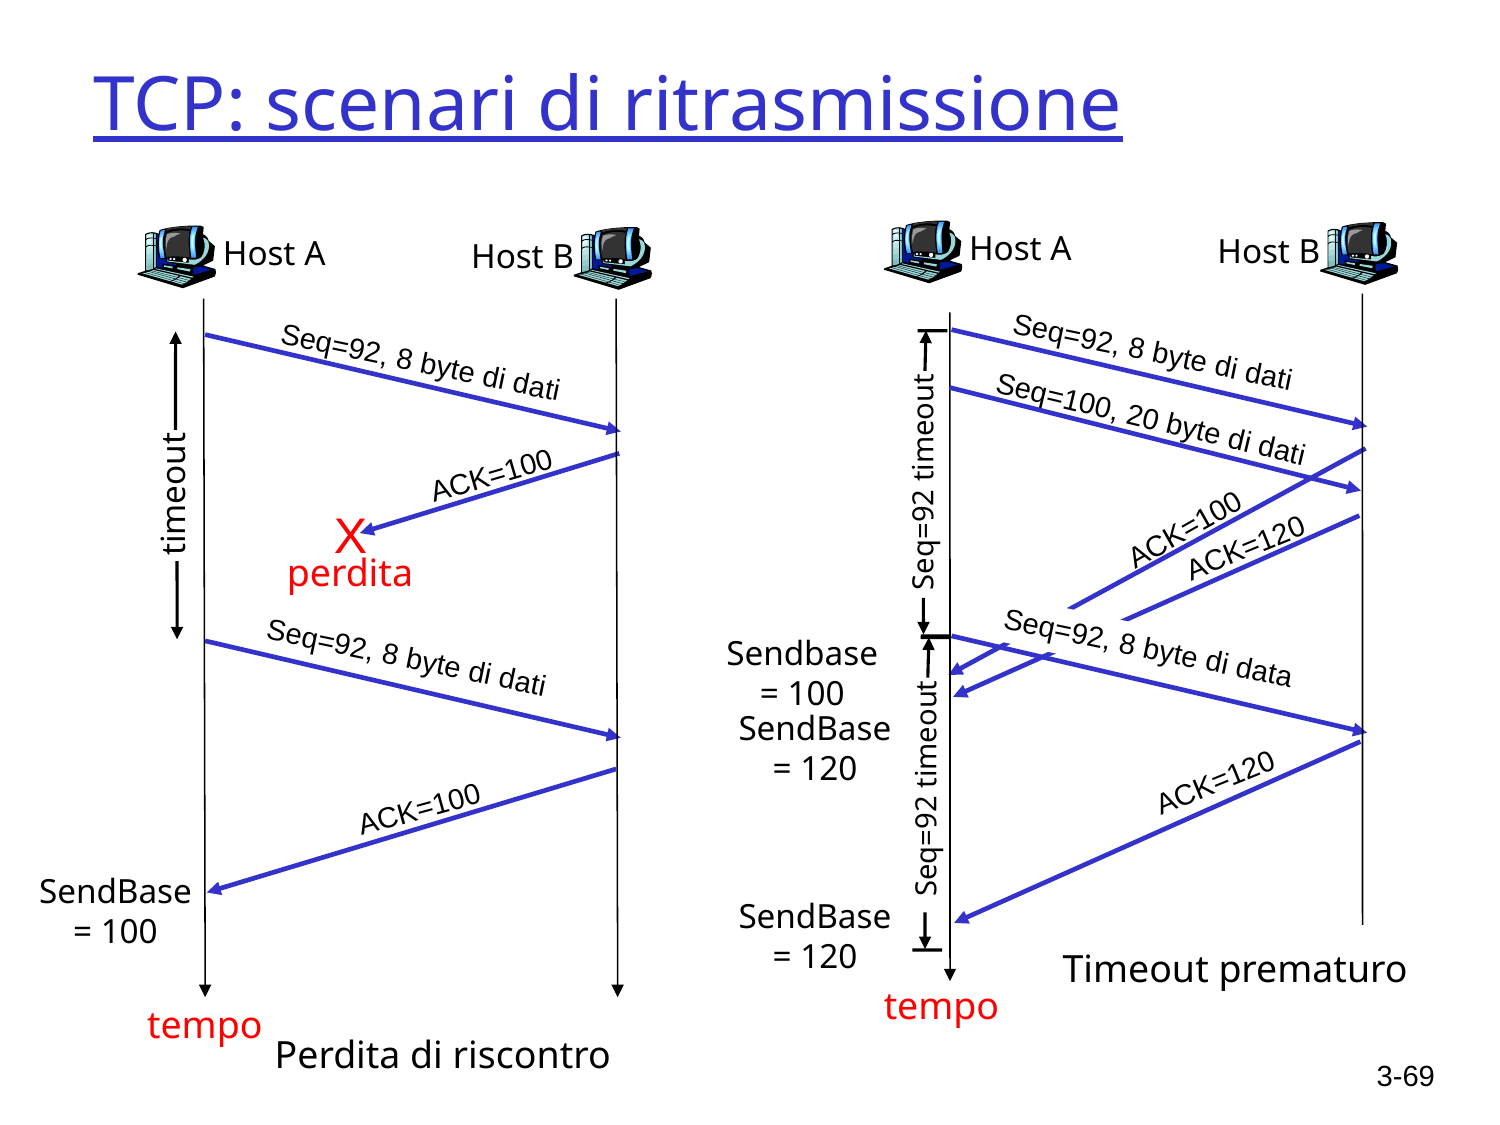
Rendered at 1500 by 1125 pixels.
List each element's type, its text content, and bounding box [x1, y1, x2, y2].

text_box [951, 647, 999, 675]
text_box [207, 850, 348, 895]
text_box [170, 561, 184, 640]
text_box SendBase = 120 [723, 699, 907, 795]
text_box [611, 298, 624, 998]
text_box ACK=100 [335, 762, 502, 853]
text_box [883, 219, 964, 284]
text_box Host A [218, 224, 341, 280]
text_box perdita [271, 541, 428, 602]
text_box Seq=92, 8 byte di dati [994, 294, 1312, 408]
text_box timeout [144, 418, 200, 571]
slide_number 3-69 [1338, 1049, 1451, 1125]
text_box Sendbase = 100 [711, 624, 894, 720]
text_box Seq=100, 20 byte di dati [978, 353, 1326, 478]
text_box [573, 226, 654, 290]
text_box [922, 644, 935, 678]
text_box [953, 657, 1041, 698]
text_box X [319, 495, 382, 571]
text_box Seq=92 timeout [899, 665, 950, 912]
text_box [918, 912, 932, 949]
text_box [169, 331, 182, 430]
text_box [137, 224, 218, 289]
text_box [1154, 377, 1362, 430]
text_box Timeout prematuro [1047, 937, 1423, 998]
text_box [198, 957, 212, 993]
text_box Perdita di riscontro [259, 1024, 626, 1084]
text_box Seq=92, 8 byte di dati [248, 600, 566, 713]
text_box [957, 389, 1361, 494]
text_box ACK=100 [409, 428, 573, 520]
text_box Host B [456, 228, 570, 283]
text_box tempo [132, 993, 278, 1053]
title TCP: scenari di ritrasmissione [77, 26, 1354, 176]
text_box Host B [1202, 223, 1316, 278]
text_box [872, 974, 1011, 1043]
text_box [1319, 221, 1400, 286]
text_box Host A [964, 219, 1087, 275]
text_box SendBase = 120 [723, 887, 907, 982]
text_box ACK=120 [1162, 493, 1328, 600]
text_box Seq=92, 8 byte di dati [262, 304, 580, 418]
text_box [205, 640, 617, 741]
text_box ACK=120 [1131, 727, 1298, 834]
text_box ACK=100 [1104, 468, 1264, 589]
text_box [956, 636, 1362, 737]
text_box Seq=100, 20 byte di dati [976, 395, 1315, 483]
text_box [943, 643, 957, 973]
text_box SendBase = 100 [24, 862, 207, 957]
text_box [896, 330, 953, 637]
text_box Seq=92, 8 byte di data [985, 589, 1313, 705]
text_box [954, 826, 1172, 924]
text_box [528, 410, 616, 435]
